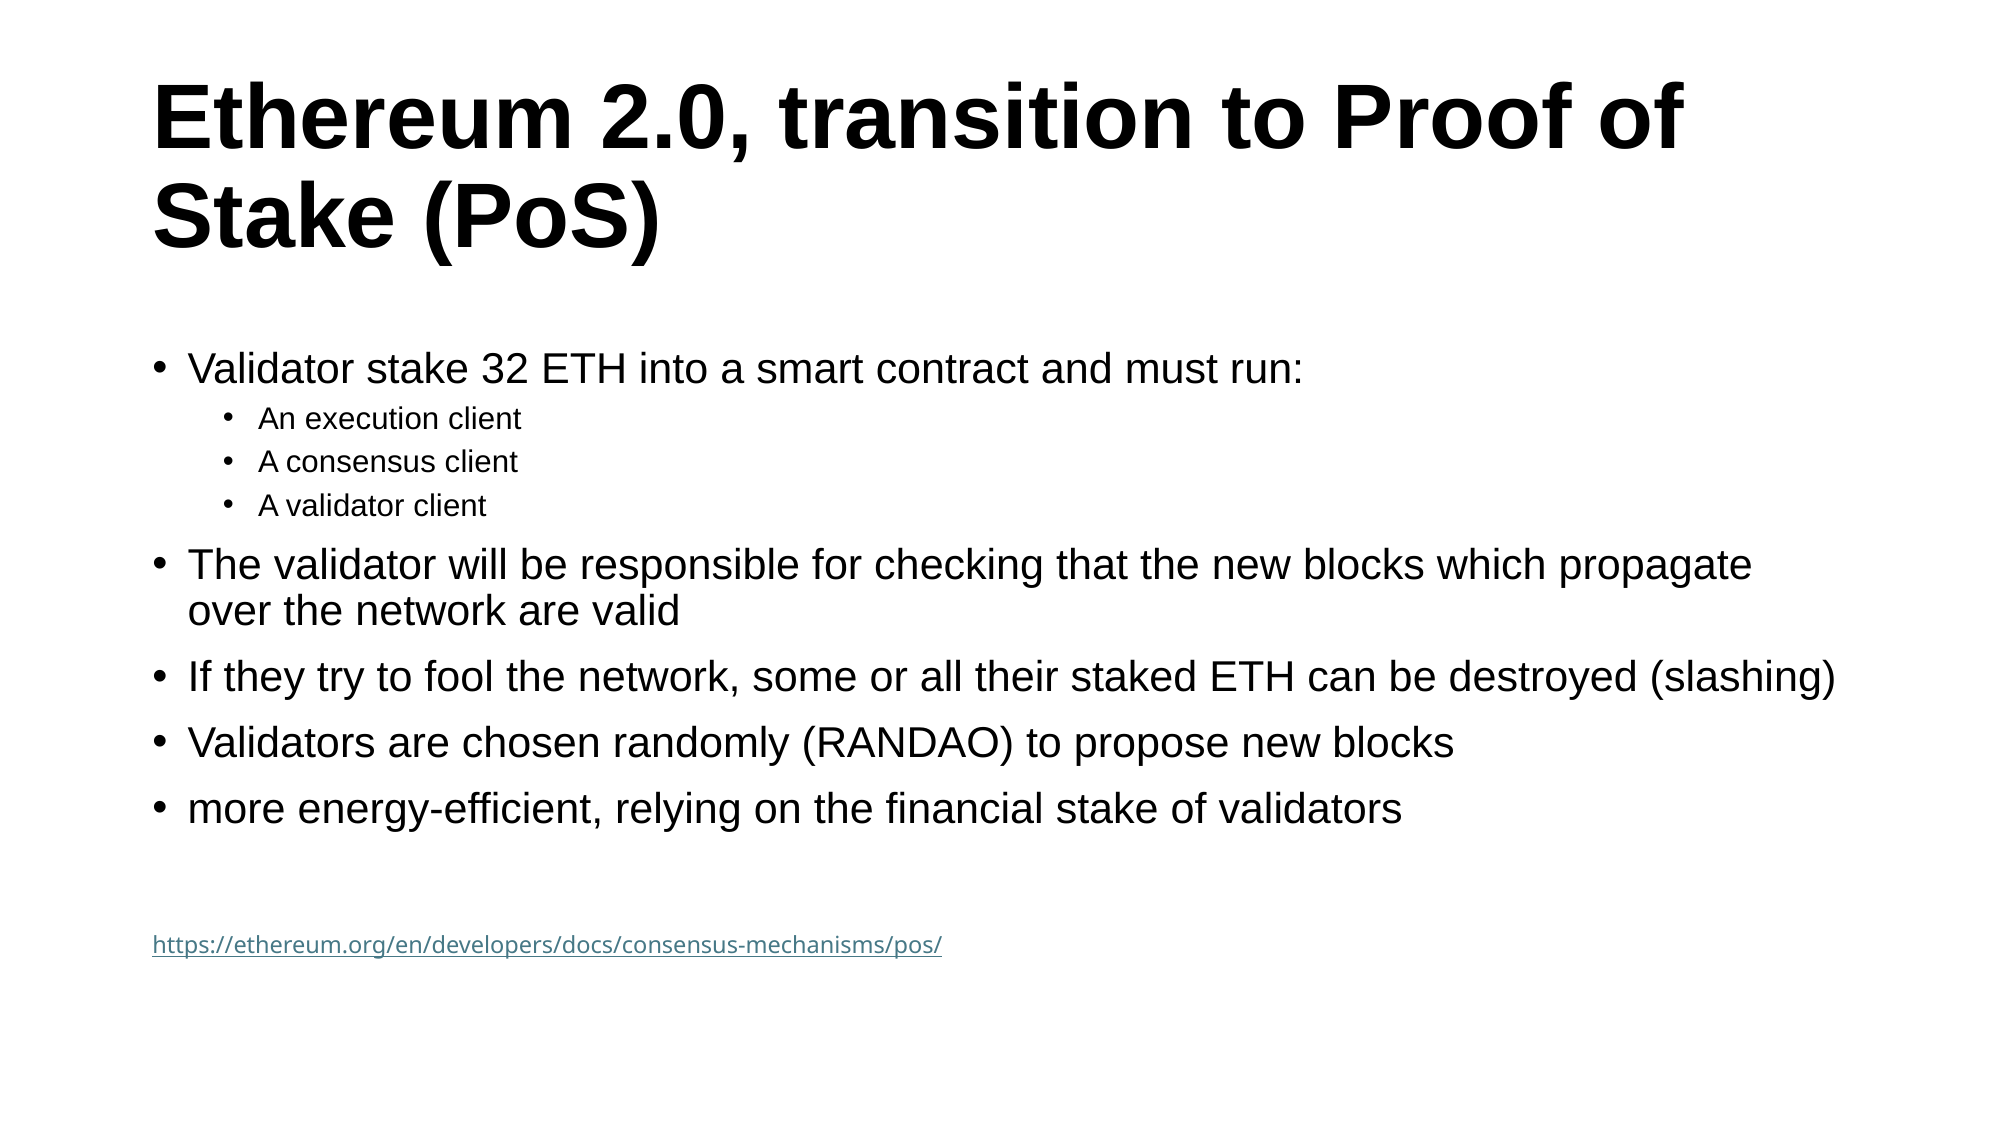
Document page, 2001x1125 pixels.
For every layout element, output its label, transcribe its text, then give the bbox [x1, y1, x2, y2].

title Ethereum 2.0, transition to Proof of Stake (PoS) [137, 59, 1863, 278]
list Validator stake 32 ETH into a smart contract and must run: An execution client A consensus client A validator client The validator will be responsible for checking that the new blocks which propagate over the network are valid If they try to fool the network, some or all their staked ETH can be destroyed (slashing) Validators are chosen randomly (RANDAO) to propose new blocks more energy-efficient, relying on the financial stake of validators https://ethereum.org/en/developers/docs/consensus-mechanisms/pos/ [137, 338, 1863, 1014]
